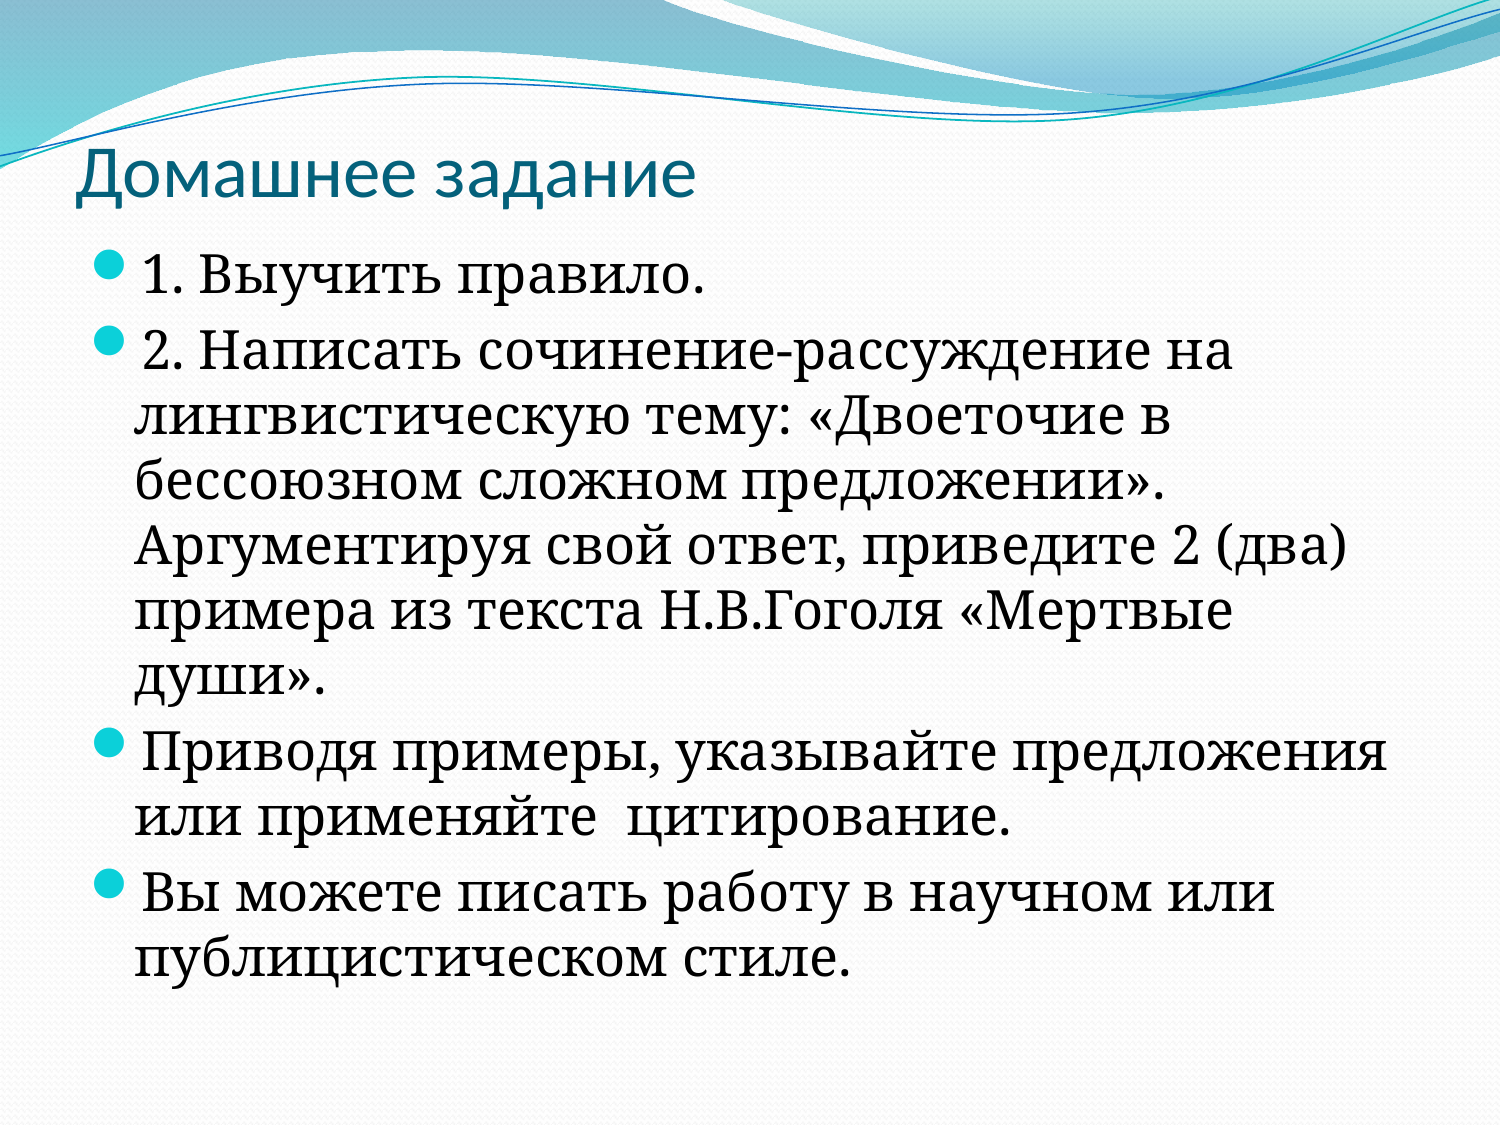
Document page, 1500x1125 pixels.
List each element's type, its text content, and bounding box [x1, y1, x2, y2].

title Домашнее задание [75, 115, 1425, 231]
list 1. Выучить правило. 2. Написать сочинение-рассуждение на лингвистическую тему: «Двоеточие в бессоюзном сложном предложении». Аргументируя свой ответ, приведите 2 (два) примера из текста Н.В.Гоголя «Мертвые души». Приводя примеры, указывайте предложения или применяйте цитирование. Вы можете писать работу в научном или публицистическом стиле. [75, 231, 1425, 1038]
